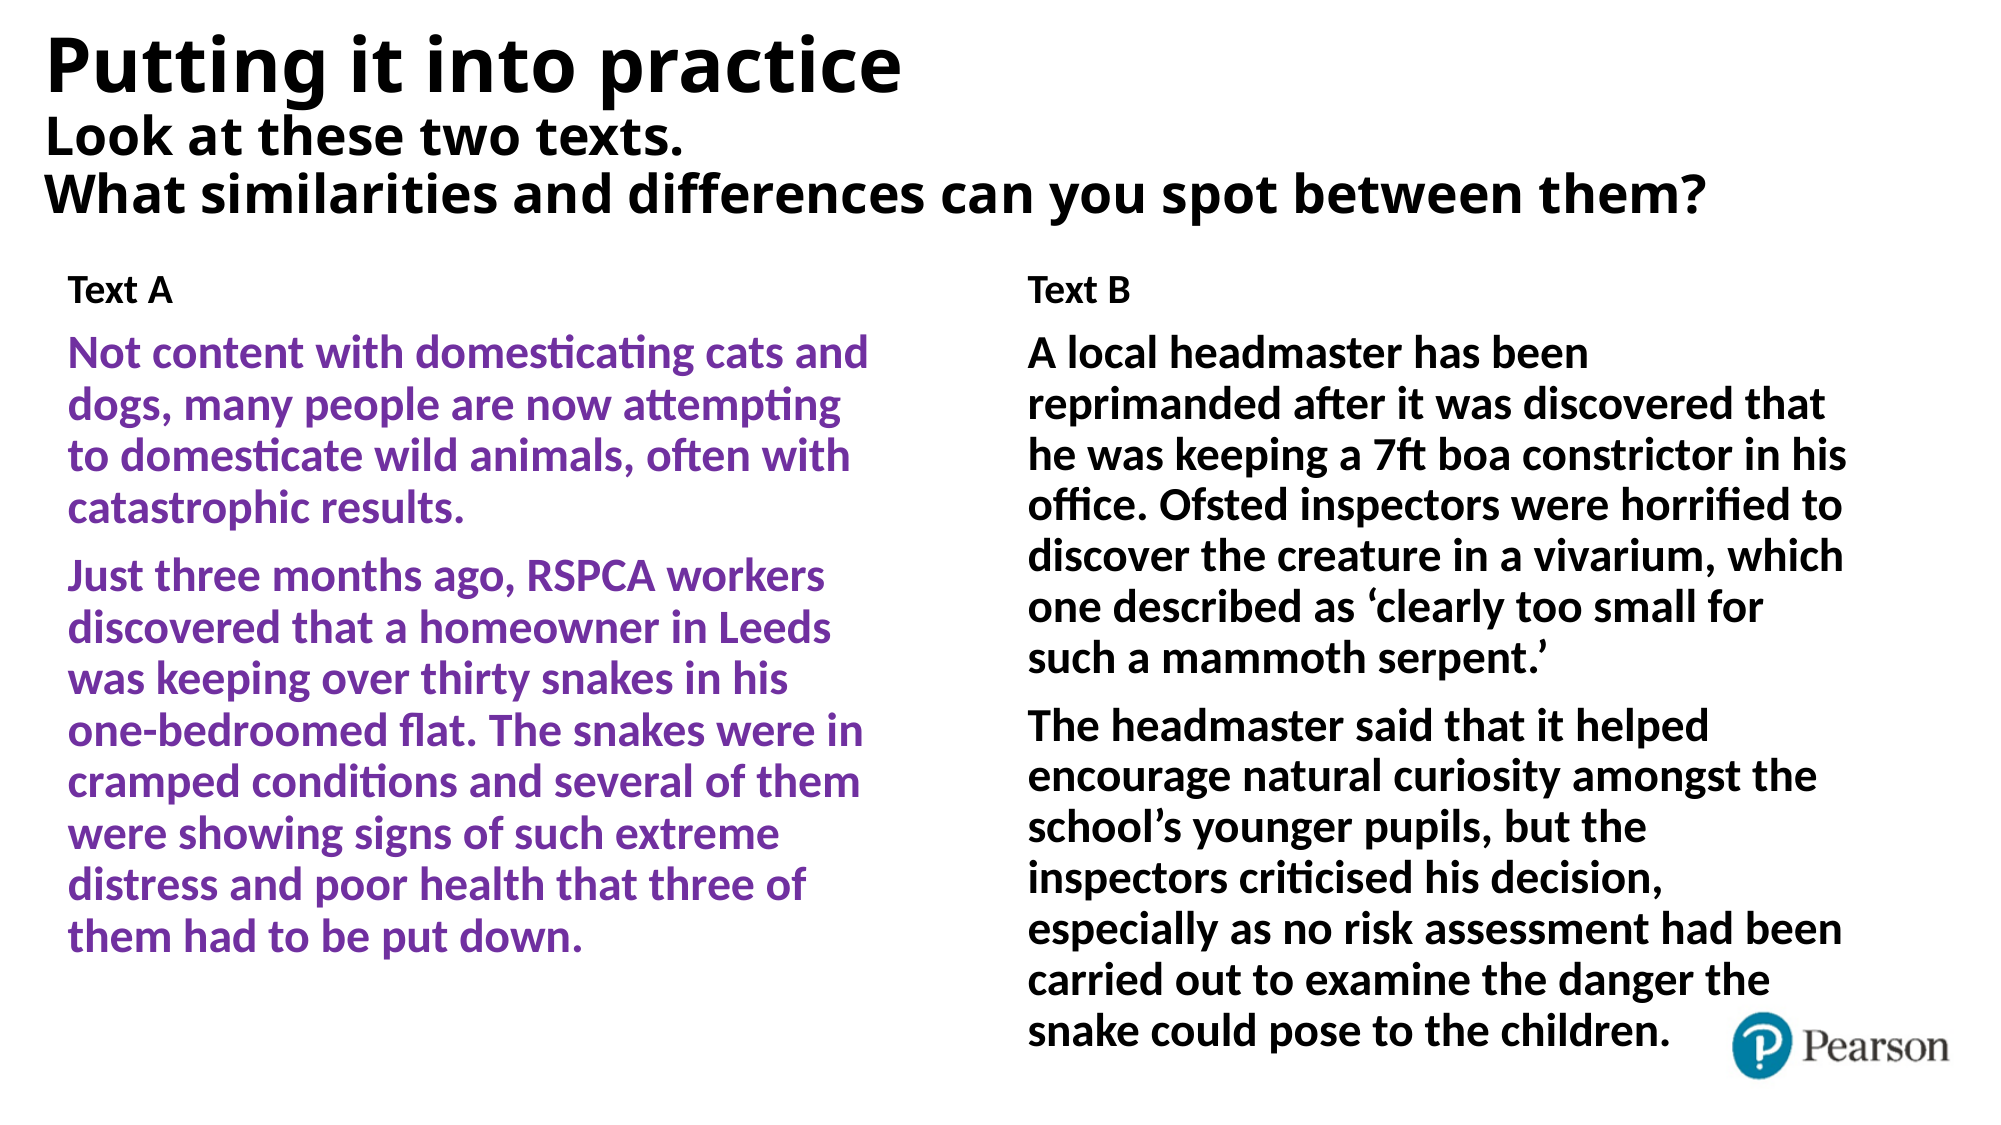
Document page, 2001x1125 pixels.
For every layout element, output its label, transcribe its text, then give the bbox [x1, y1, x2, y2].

picture [1722, 997, 1960, 1090]
list A local headmaster has been reprimanded after it was discovered that he was keeping a 7ft boa constrictor in his office. Ofsted inspectors were horrified to discover the creature in a vivarium, which one described as ‘clearly too small for such a mammoth serpent.’ The headmaster said that it helped encourage natural curiosity amongst the school’s younger pupils, but the inspectors criticised his decision, especially as no risk assessment had been carried out to examine the danger the snake could pose to the children. [1012, 320, 1863, 1075]
list Text A [52, 260, 899, 320]
title Putting it into practice Look at these two texts. What similarities and differences can you spot between them? [29, 17, 2000, 235]
list Not content with domesticating cats and dogs, many people are now attempting to domesticate wild animals, often with catastrophic results. Just three months ago, RSPCA workers discovered that a homeowner in Leeds was keeping over thirty snakes in his one-bedroomed flat. The snakes were in cramped conditions and several of them were showing signs of such extreme distress and poor health that three of them had to be put down. [52, 320, 899, 1016]
list Text B [1012, 260, 1863, 320]
